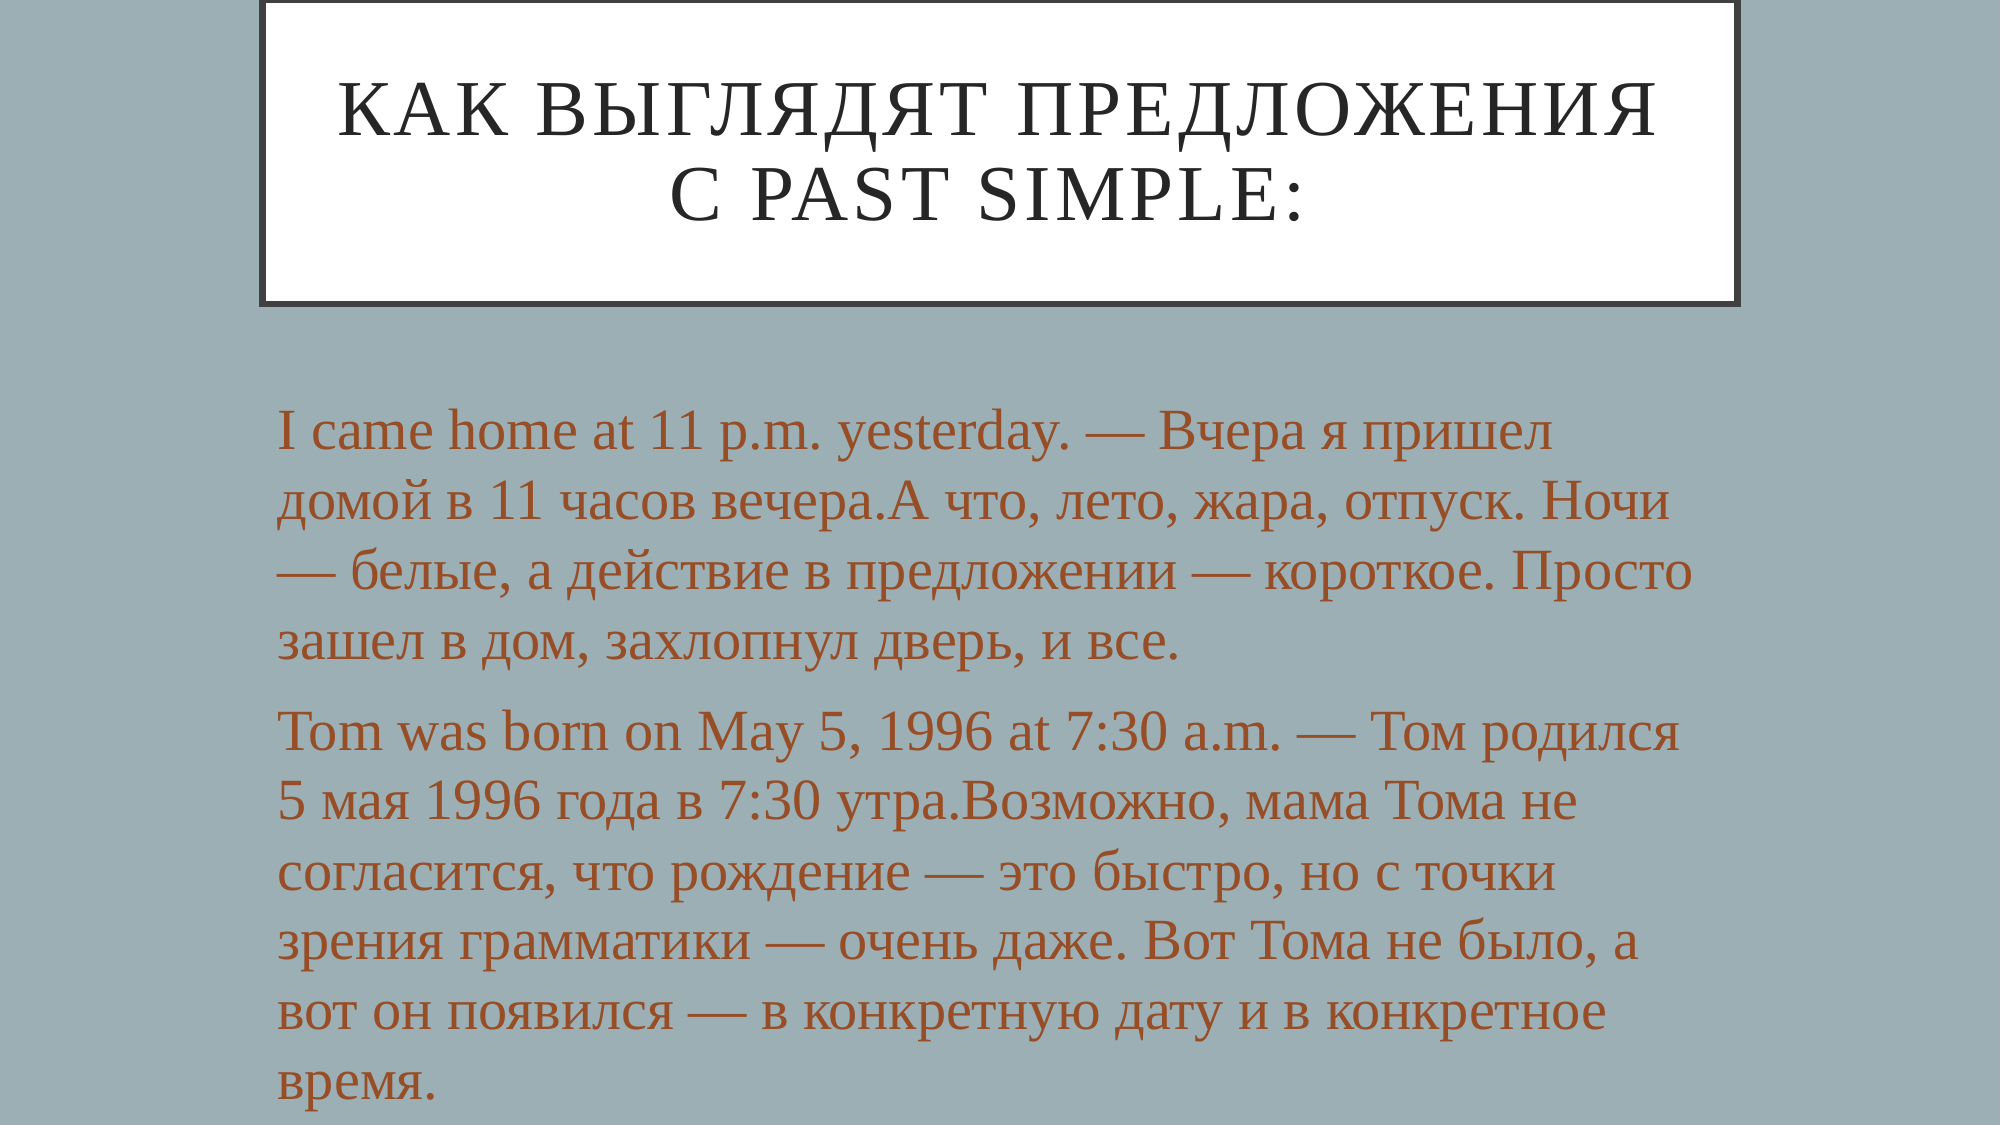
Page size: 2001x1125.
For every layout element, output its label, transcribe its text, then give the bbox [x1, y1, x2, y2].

title Как выглядят предложения с Past Simple: [259, 0, 1741, 307]
subtitle I came home at 11 p.m. yesterday. — Вчера я пришел домой в 11 часов вечера.А что, лето, жара, отпуск. Ночи — белые, а действие в предложении — короткое. Просто зашел в дом, захлопнул дверь, и все. Tom was born on May 5, 1996 at 7:30 a.m. — Том родился 5 мая 1996 года в 7:30 утра.Возможно, мама Тома не согласится, что рождение — это быстро, но с точки зрения грамматики — очень даже. Вот Тома не было, а вот он появился — в конкретную дату и в конкретное время. [262, 383, 1738, 918]
